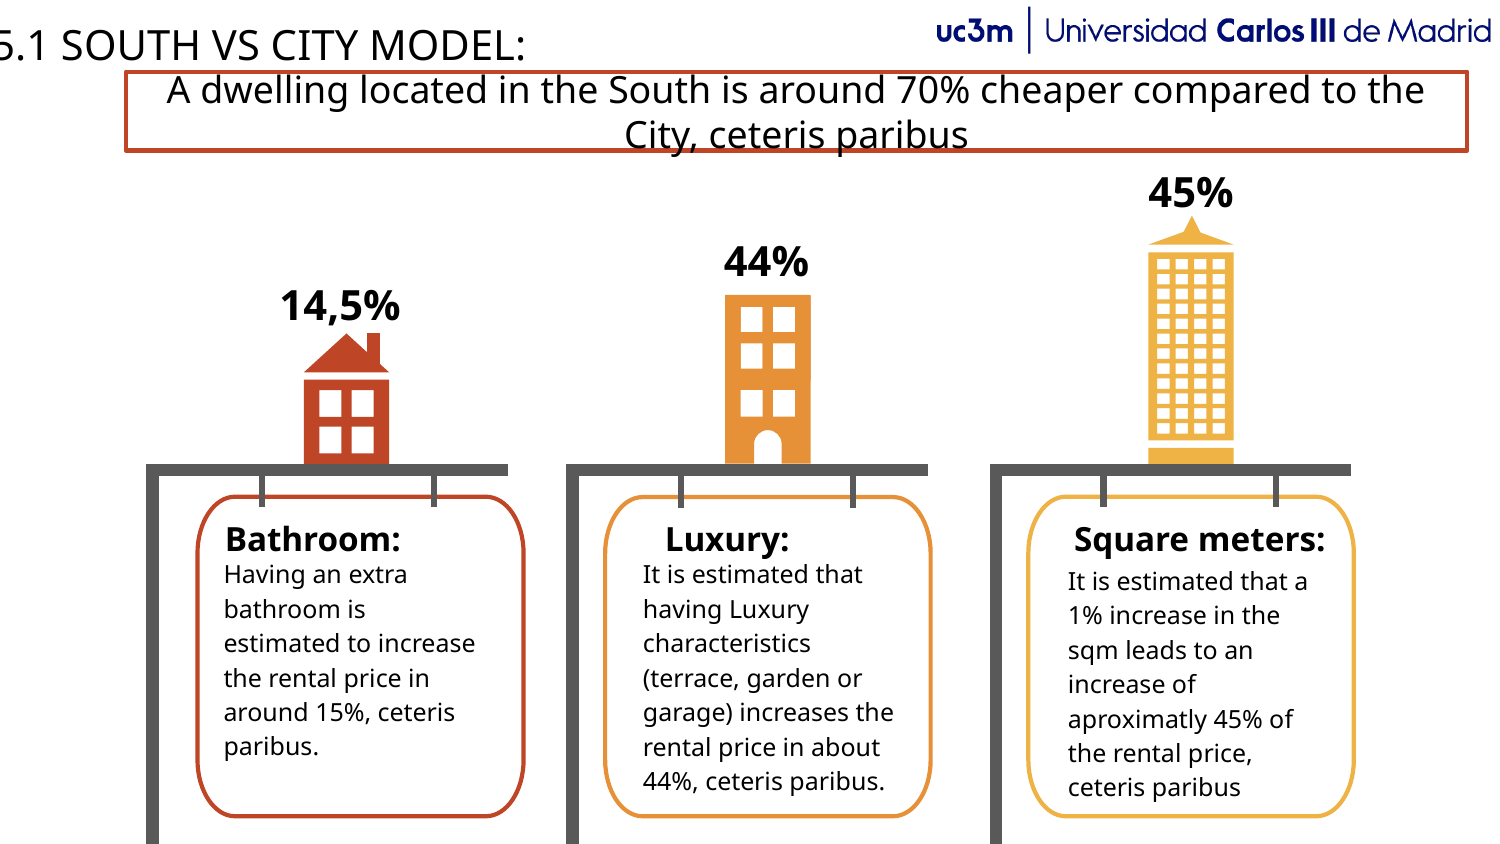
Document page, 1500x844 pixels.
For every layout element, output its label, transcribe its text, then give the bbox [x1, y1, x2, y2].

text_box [724, 294, 811, 462]
text_box A dwelling located in the South is around 70% cheaper compared to the City, ceteris paribus [124, 70, 1469, 153]
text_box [572, 463, 929, 844]
text_box 5.1 SOUTH VS CITY MODEL: [0, 3, 684, 83]
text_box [995, 463, 1352, 844]
text_box Luxury: [933, 496, 944, 576]
picture [912, 0, 1500, 61]
text_box 14,5% [171, 274, 509, 334]
text_box 44% [602, 230, 931, 290]
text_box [303, 333, 390, 461]
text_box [1148, 215, 1234, 461]
text_box [513, 510, 526, 803]
text_box 45% [1024, 161, 1358, 221]
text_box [152, 463, 509, 844]
